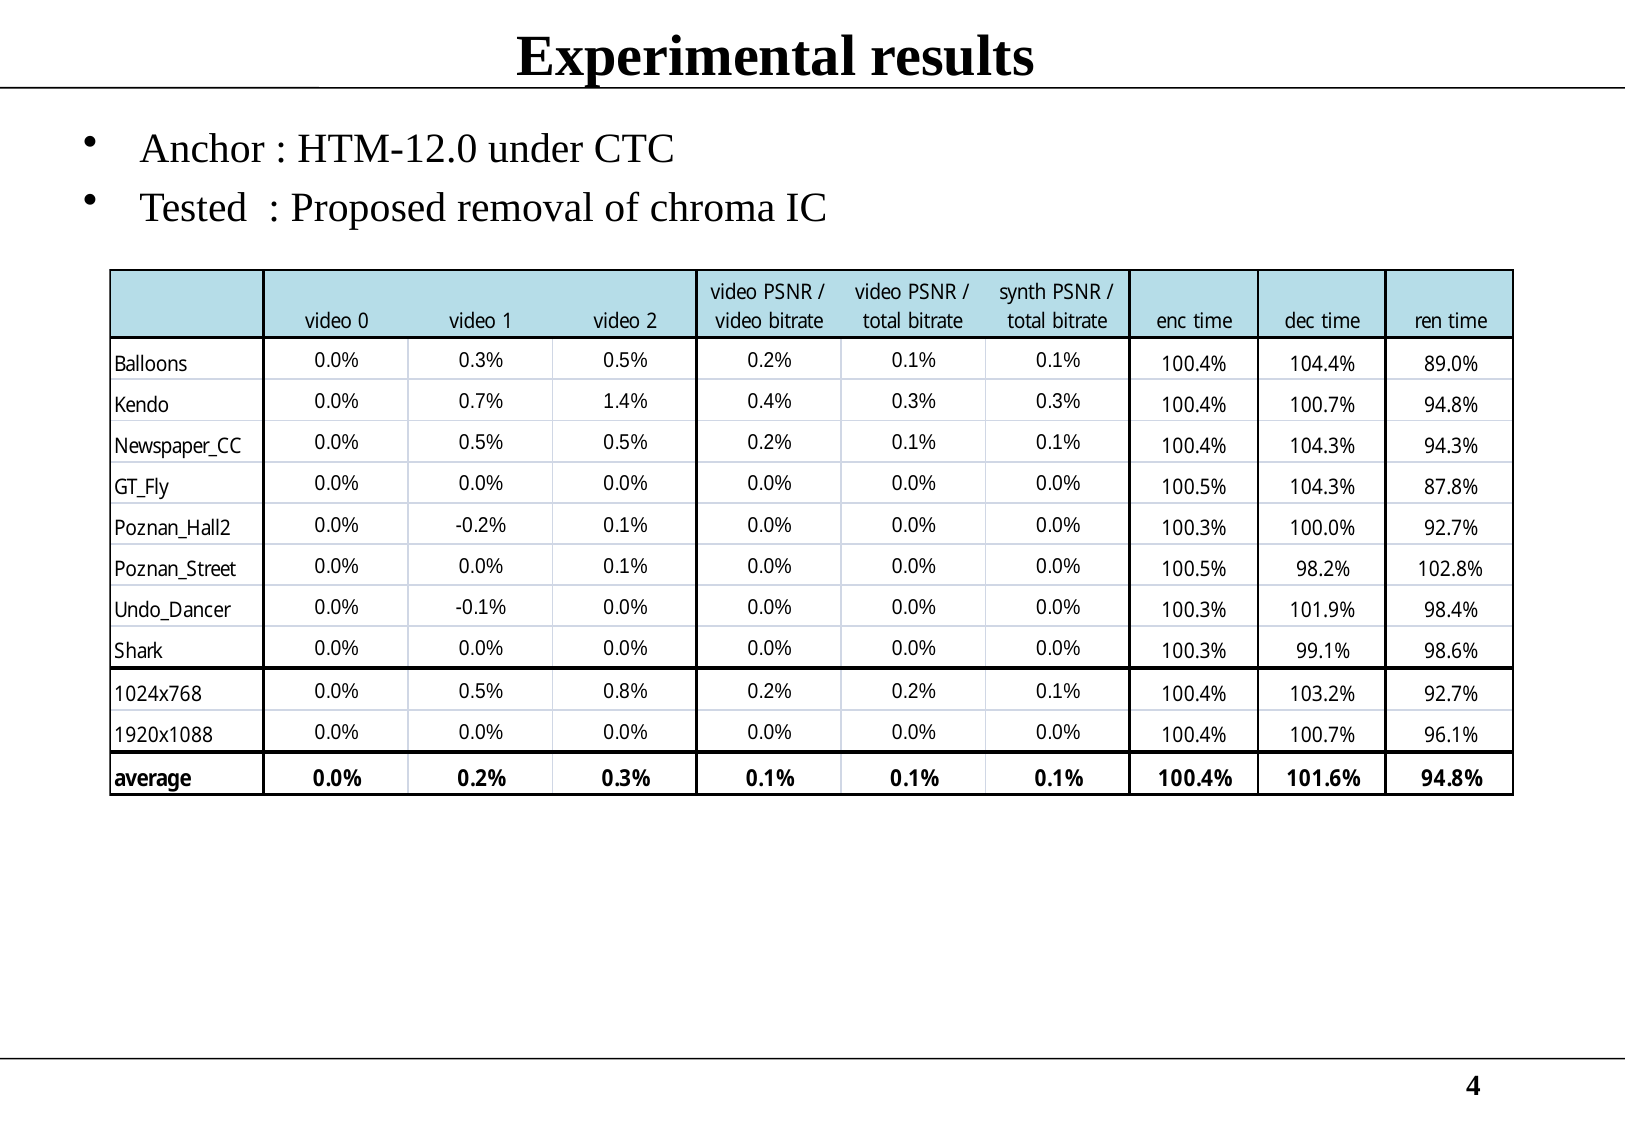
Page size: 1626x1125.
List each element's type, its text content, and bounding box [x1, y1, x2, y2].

list Anchor : HTM-12.0 under CTC Tested : Proposed removal of chroma IC [68, 113, 1544, 1005]
slide_number 4 [1403, 1058, 1544, 1106]
picture [109, 269, 1516, 798]
title Experimental results [68, 9, 1484, 94]
